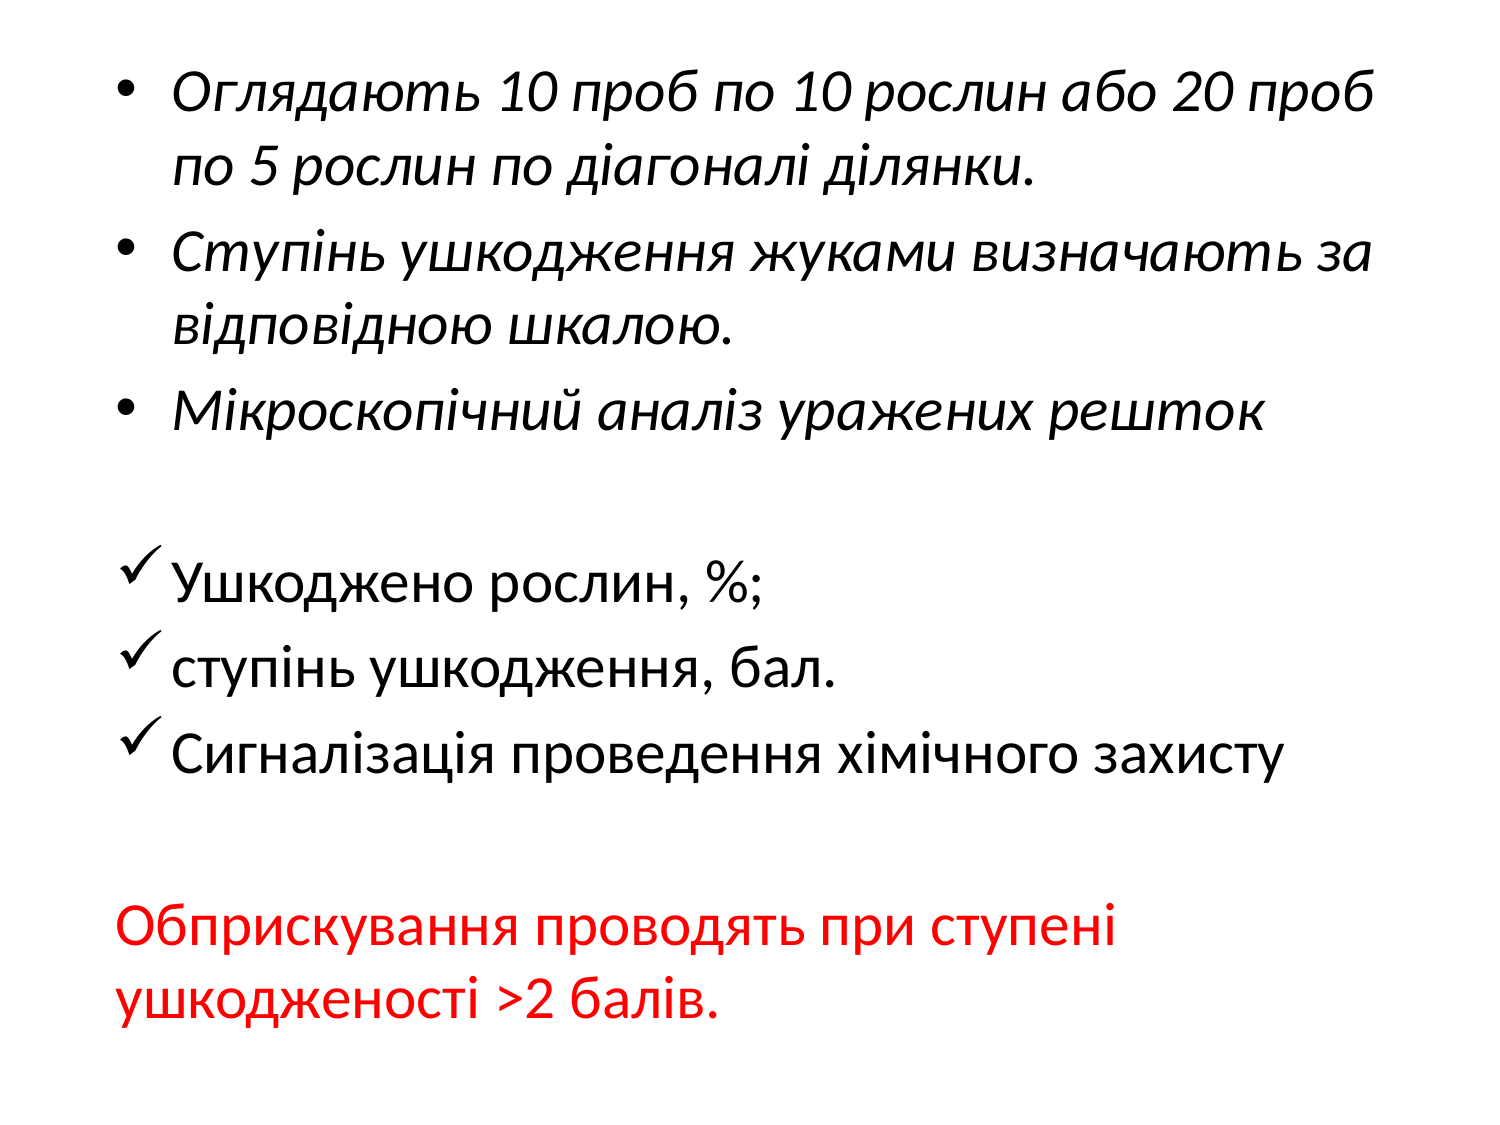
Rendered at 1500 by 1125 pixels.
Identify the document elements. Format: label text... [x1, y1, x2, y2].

list Оглядають 10 проб по 10 рослин або 20 проб по 5 рослин по діагоналі ділянки. Ступінь ушкодження жуками визначають за відповідною шкалою. Мікроскопічний аналіз уражених решток Ушкоджено рослин, %; ступінь ушкодження, бал. Сигналізація проведення хімічного захисту Обприскування проводять при ступені ушкодженості >2 балів. [100, 42, 1451, 1047]
